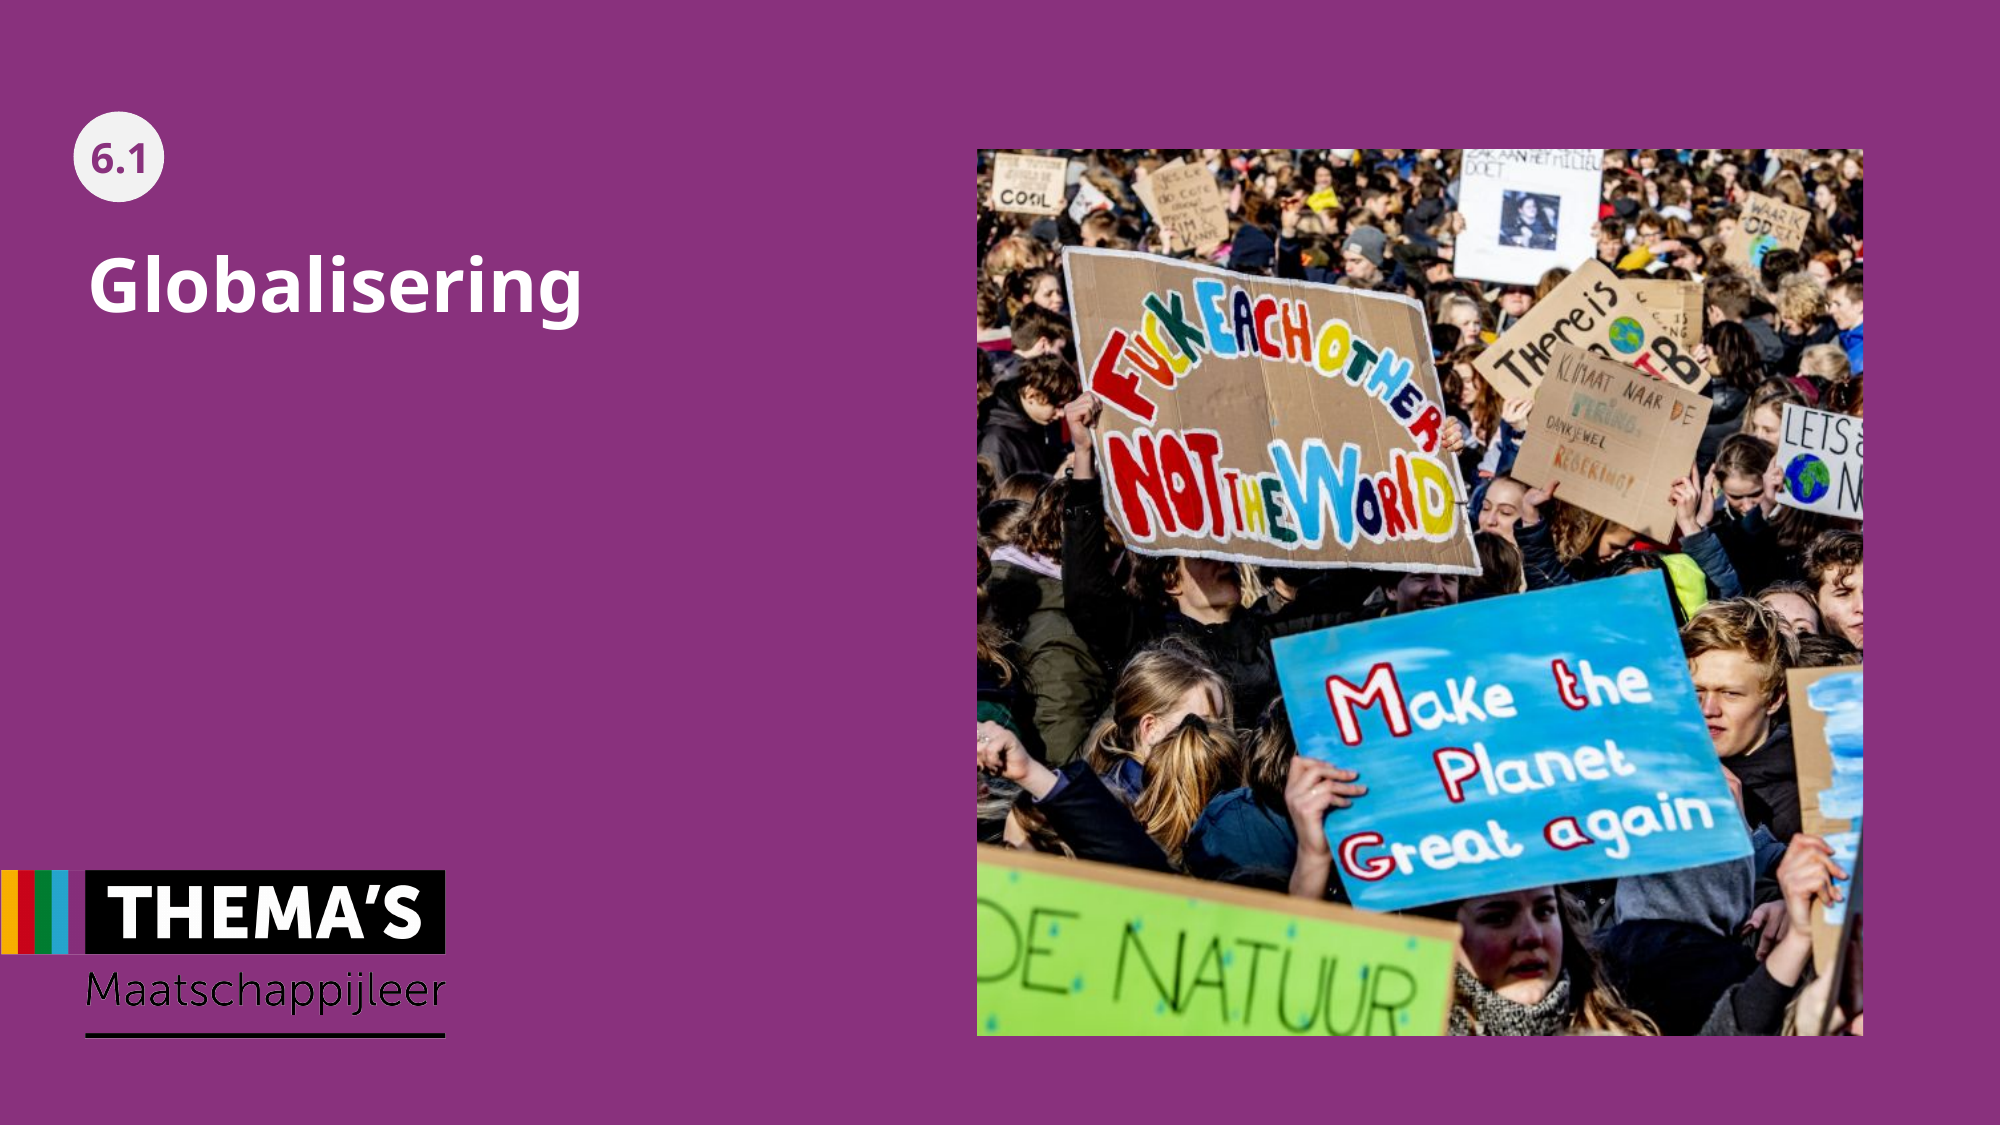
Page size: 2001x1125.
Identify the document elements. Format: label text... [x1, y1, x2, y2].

list Globalisering [72, 240, 928, 769]
picture [977, 149, 1864, 1036]
title 6.1 [71, 102, 170, 190]
picture [0, 786, 474, 1125]
